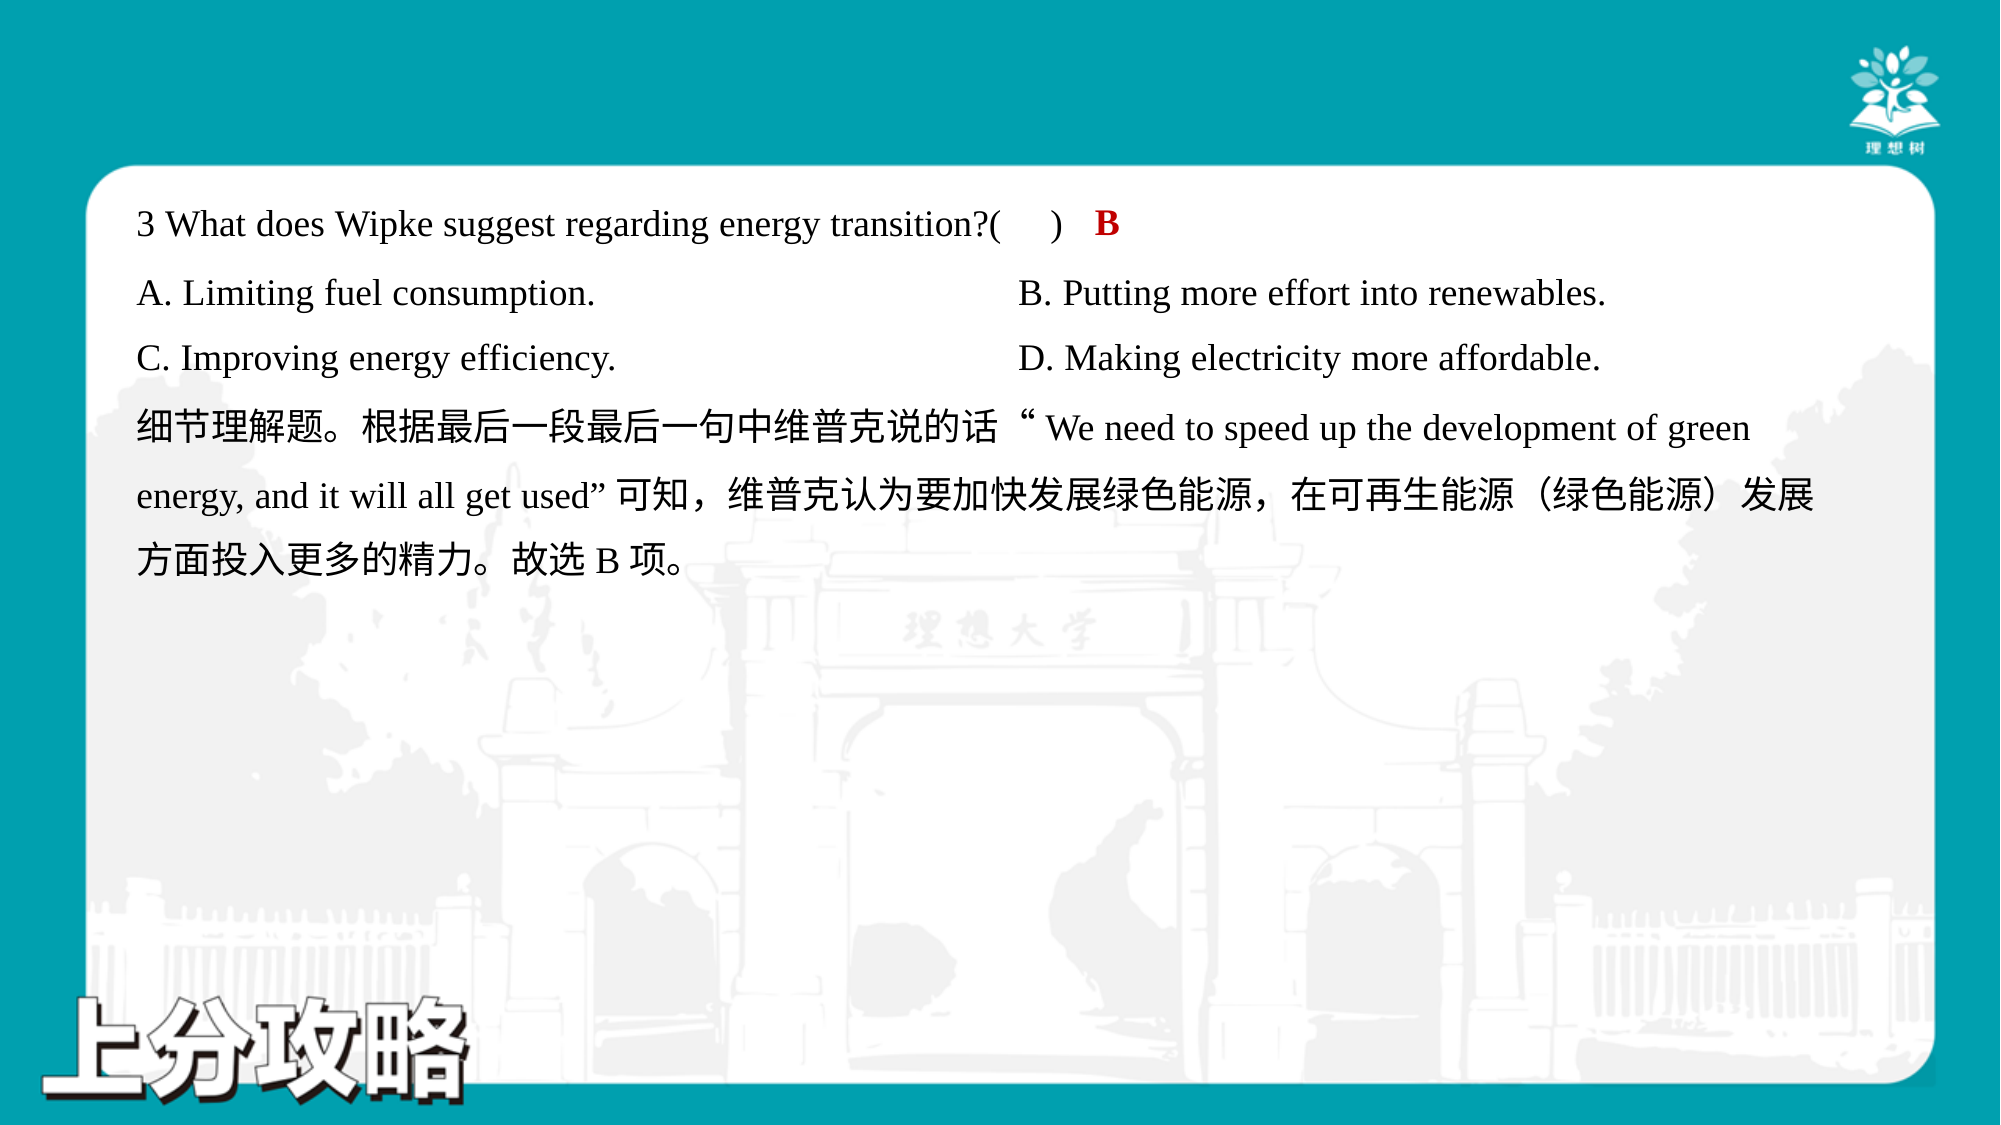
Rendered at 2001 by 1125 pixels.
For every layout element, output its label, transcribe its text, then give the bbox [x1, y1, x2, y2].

text_box 3 What does Wipke suggest regarding energy transition?( ) [136, 176, 1865, 237]
picture [0, 0, 2000, 1125]
text_box 细节理解题。根据最后一段最后一句中维普克说的话“We need to speed up the development of green energy, and it will all get used”可知，维普克认为要加快发展绿色能源，在可再生能源（绿色能源）发展 方面投入更多的精力。故选B项。 [136, 379, 1865, 575]
text_box A. Limiting fuel consumption. B. Putting more effort into renewables. C. Improving energy efficiency. D. Making electricity more affordable. [136, 244, 1865, 371]
text_box B [1081, 176, 1134, 236]
